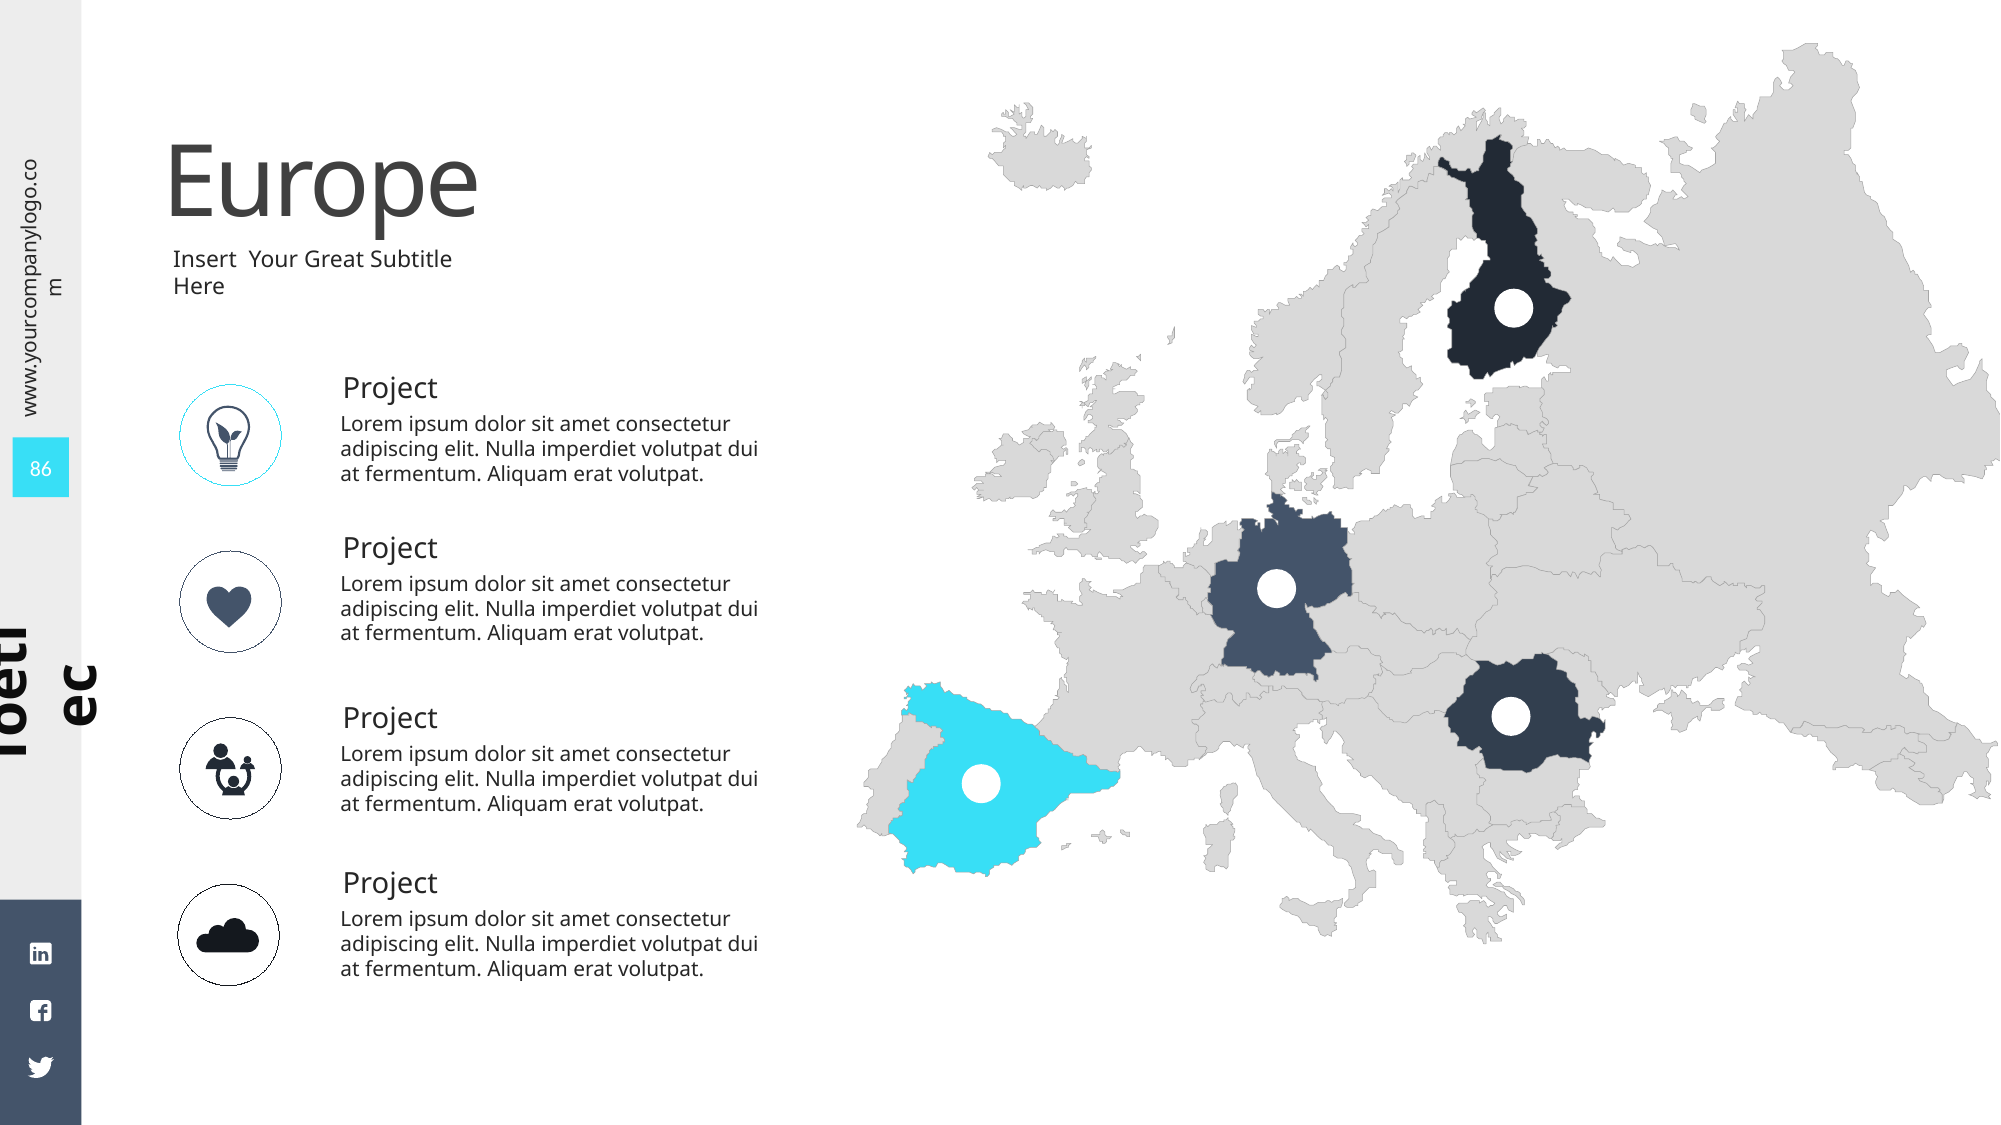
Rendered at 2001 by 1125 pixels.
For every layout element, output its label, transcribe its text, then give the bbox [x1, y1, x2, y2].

text_box Project [327, 685, 550, 733]
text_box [857, 43, 2000, 944]
text_box Lorem ipsum dolor sit amet consectetur adipiscing elit. Nulla imperdiet volutpat dui at fermentum. Aliquam erat volutpat. [325, 898, 792, 989]
text_box Insert Your Great Subtitle Here [158, 237, 512, 307]
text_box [177, 884, 280, 986]
text_box Project [327, 850, 550, 898]
text_box Europe [147, 116, 677, 236]
slide_number 86 [12, 437, 69, 498]
text_box Lorem ipsum dolor sit amet consectetur adipiscing elit. Nulla imperdiet volutpat dui at fermentum. Aliquam erat volutpat. [325, 562, 792, 653]
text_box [179, 717, 282, 820]
text_box Project [327, 514, 550, 562]
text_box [179, 384, 282, 486]
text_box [179, 550, 282, 653]
text_box Lorem ipsum dolor sit amet consectetur adipiscing elit. Nulla imperdiet volutpat dui at fermentum. Aliquam erat volutpat. [325, 733, 792, 823]
text_box Project [327, 355, 550, 402]
text_box Lorem ipsum dolor sit amet consectetur adipiscing elit. Nulla imperdiet volutpat dui at fermentum. Aliquam erat volutpat. [325, 402, 792, 493]
